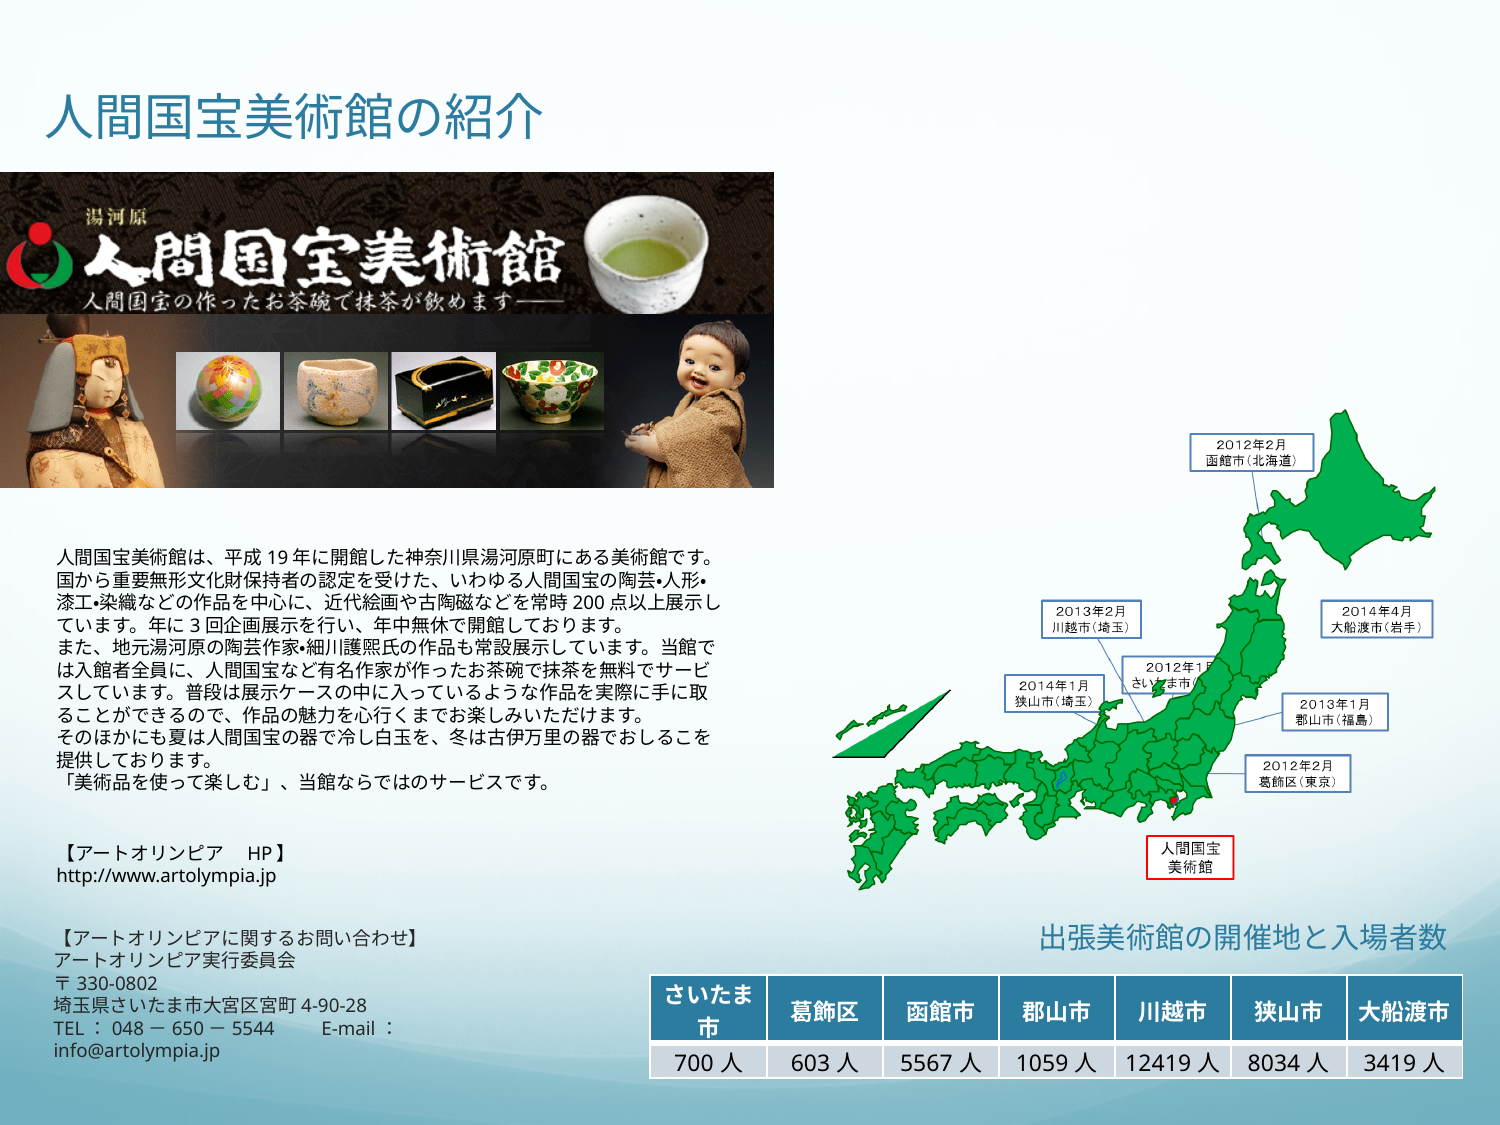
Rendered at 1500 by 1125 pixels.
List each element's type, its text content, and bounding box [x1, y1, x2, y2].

picture [832, 408, 1437, 892]
table_cell 700人 [651, 1046, 766, 1077]
table_header 函館市 [884, 976, 998, 1040]
text_box 【アートオリンピア HP】 http://www.artolympia.jp [41, 834, 311, 917]
table_cell 8034人 [1232, 1046, 1346, 1077]
table_header 大船渡市 [1348, 976, 1462, 1040]
text_box 出張美術館の開催地と入場者数 [821, 912, 1463, 969]
text_box 人間国宝美術館の紹介 [29, 78, 1105, 216]
picture [0, 172, 775, 488]
table_cell 3419人 [1348, 1046, 1462, 1077]
table_cell 603人 [768, 1046, 882, 1077]
table_header 川越市 [1116, 976, 1230, 1040]
table_cell 12419人 [1116, 1046, 1230, 1077]
table_header 葛飾区 [768, 976, 882, 1040]
table_cell 1059人 [1000, 1046, 1114, 1077]
table_header 狭山市 [1232, 976, 1346, 1040]
table_header 郡山市 [1000, 976, 1114, 1040]
text_box 人間国宝美術館は、平成19年に開館した神奈川県湯河原町にある美術館です。 国から重要無形文化財保持者の認定を受けた、いわゆる人間国宝の陶芸・人形・漆工・染織などの作品を中心に、近代絵画や古陶磁などを常時200点以上展示しています。年に3回企画展示を行い、年中無休で開館しております。 また、地元湯河原の陶芸作家・細川護煕氏の作品も常設展示しています。当館では入館者全員に、人間国宝など有名作家が作ったお茶碗で抹茶を無料でサービスしています。普段は展示ケースの中に入っているような作品を実際に手に取ることができるので、作品の魅力を心行くまでお楽しみいただけます。 そのほかにも夏は人間国宝の器で冷し白玉を、冬は古伊万里の器でおしるこを提供しております。 「美術品を使って楽しむ」、当館ならではのサービスです。 [41, 538, 739, 847]
table_header さいたま市 [651, 976, 766, 1040]
table_cell 5567人 [884, 1046, 998, 1077]
text_box 【アートオリンピアに関するお問い合わせ】 アートオリンピア実行委員会 〒330-0802 埼玉県さいたま市大宮区宮町4-90-28 TEL：048－650－5544 E-mail：info@artolympia.jp [38, 918, 585, 1092]
